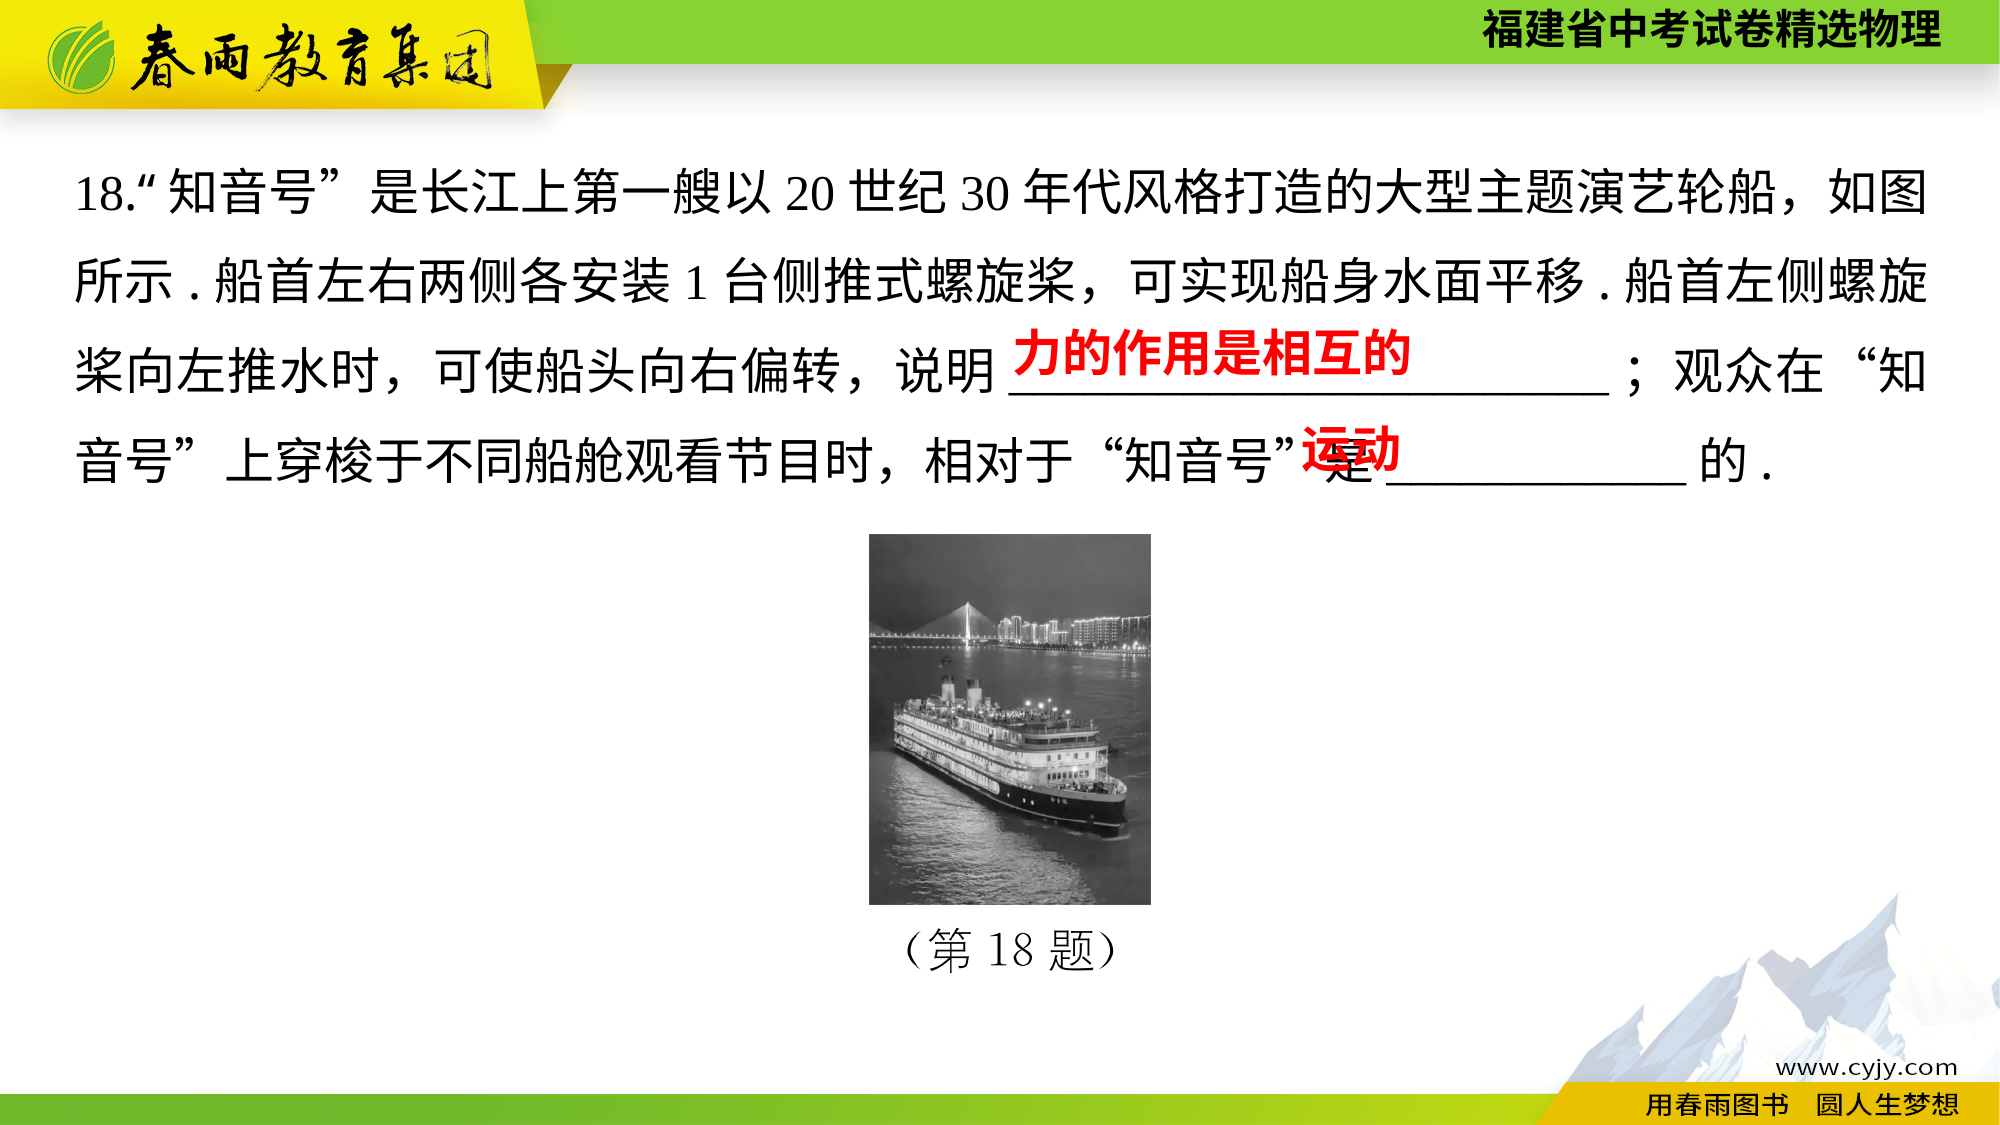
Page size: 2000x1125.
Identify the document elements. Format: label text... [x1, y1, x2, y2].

text_box 运动 [1237, 410, 1417, 485]
picture [0, 0, 2000, 1125]
text_box 力的作用是相互的 [997, 314, 1478, 390]
list 18.“知音号”是长江上第一艘以20世纪30年代风格打造的大型主题演艺轮船，如图所示.船首左右两侧各安装1台侧推式螺旋桨，可实现船身水面平移.船首左侧螺旋桨向左推水时，可使船头向右偏转，说明________________________；观众在“知音号”上穿梭于不同船舱观看节目时，相对于“知音号”是____________的. [59, 122, 1944, 490]
